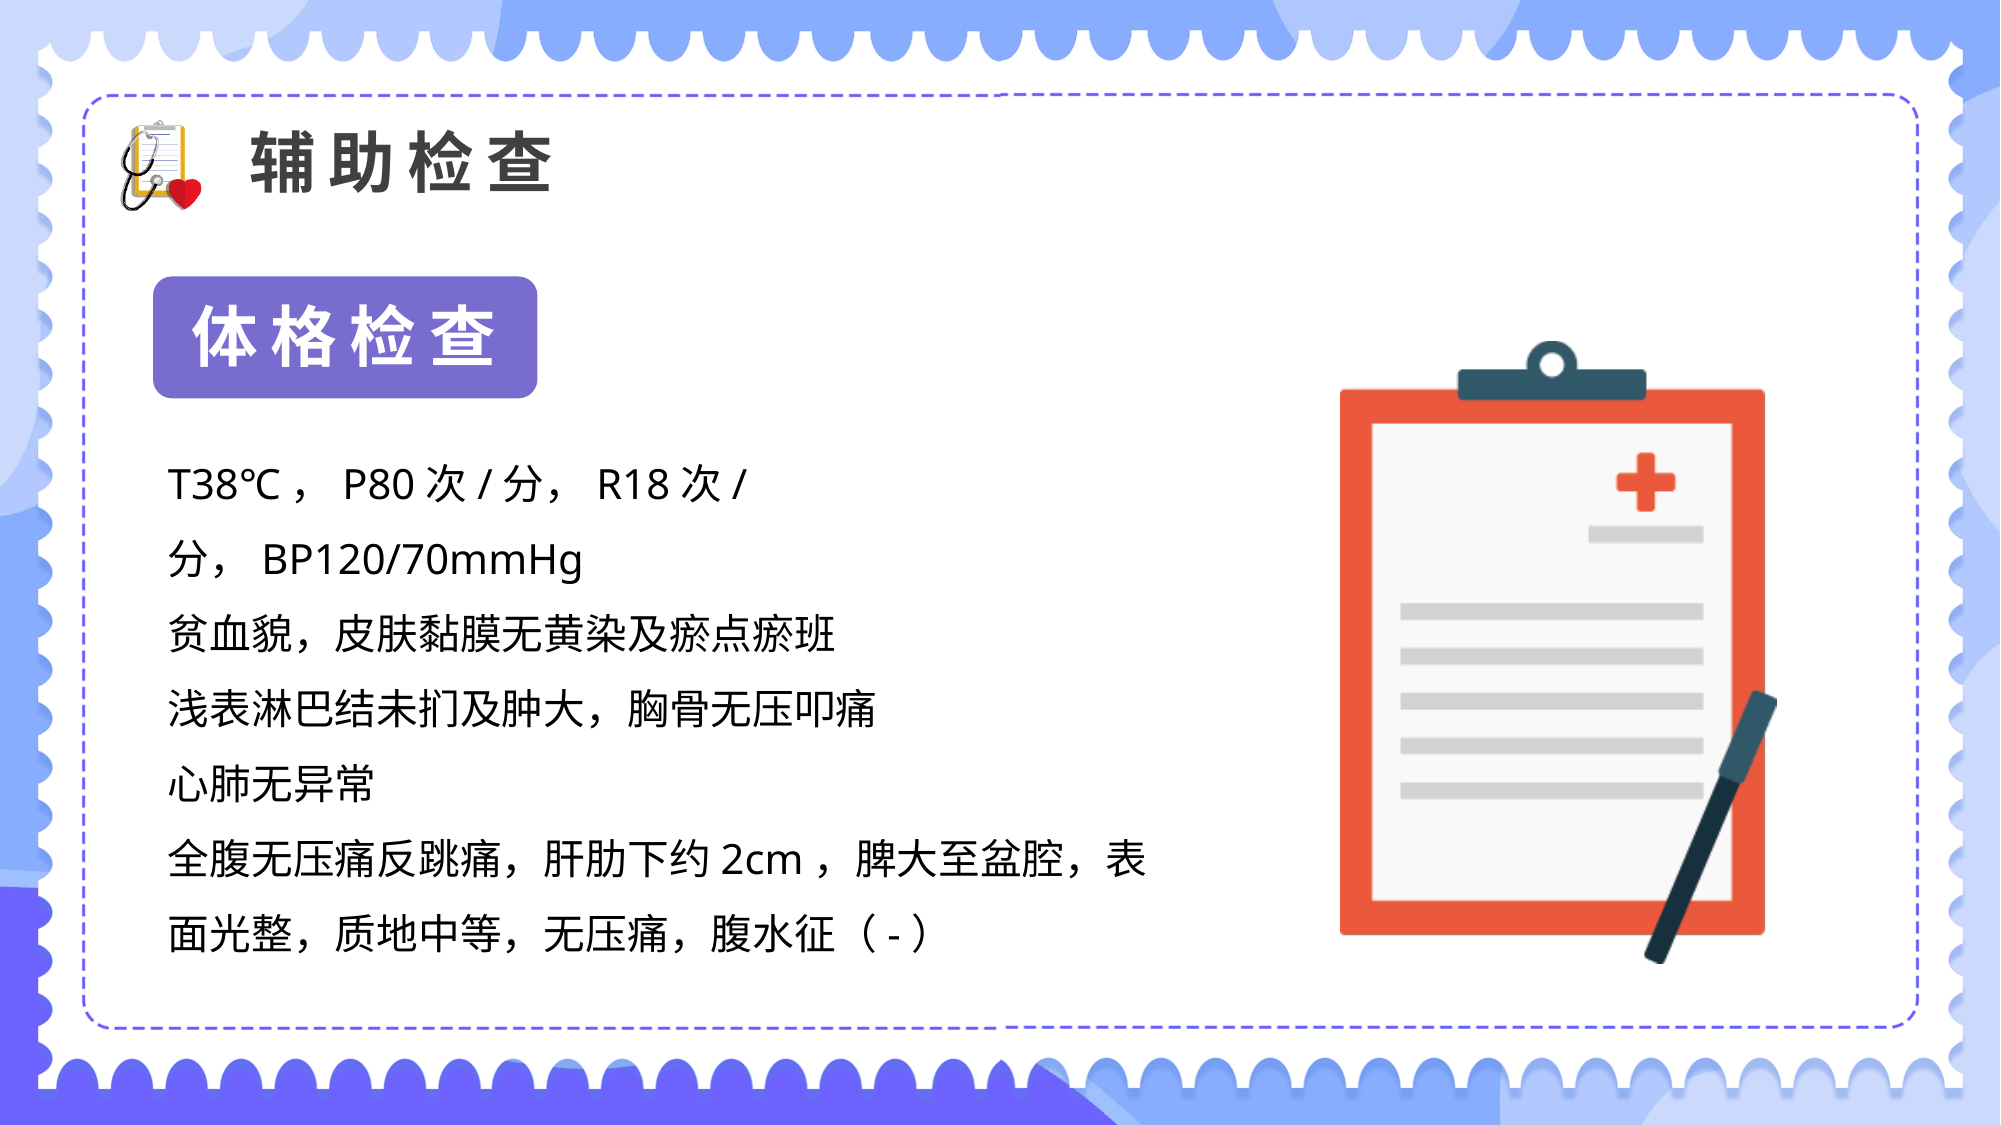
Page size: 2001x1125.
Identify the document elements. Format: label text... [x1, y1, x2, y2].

list T38℃，P80次/分，R18次/分，BP120/70mmHg 贫血貌，皮肤黏膜无黄染及瘀点瘀班 浅表淋巴结未扪及肿大，胸骨无压叩痛 心肺无异常 全腹无压痛反跳痛，肝肋下约2cm，脾大至盆腔，表面光整，质地中等，无压痛，腹水征（-） [153, 425, 1189, 993]
text_box 辅助检查 [234, 113, 569, 209]
picture [0, 0, 2000, 1125]
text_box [153, 276, 538, 399]
